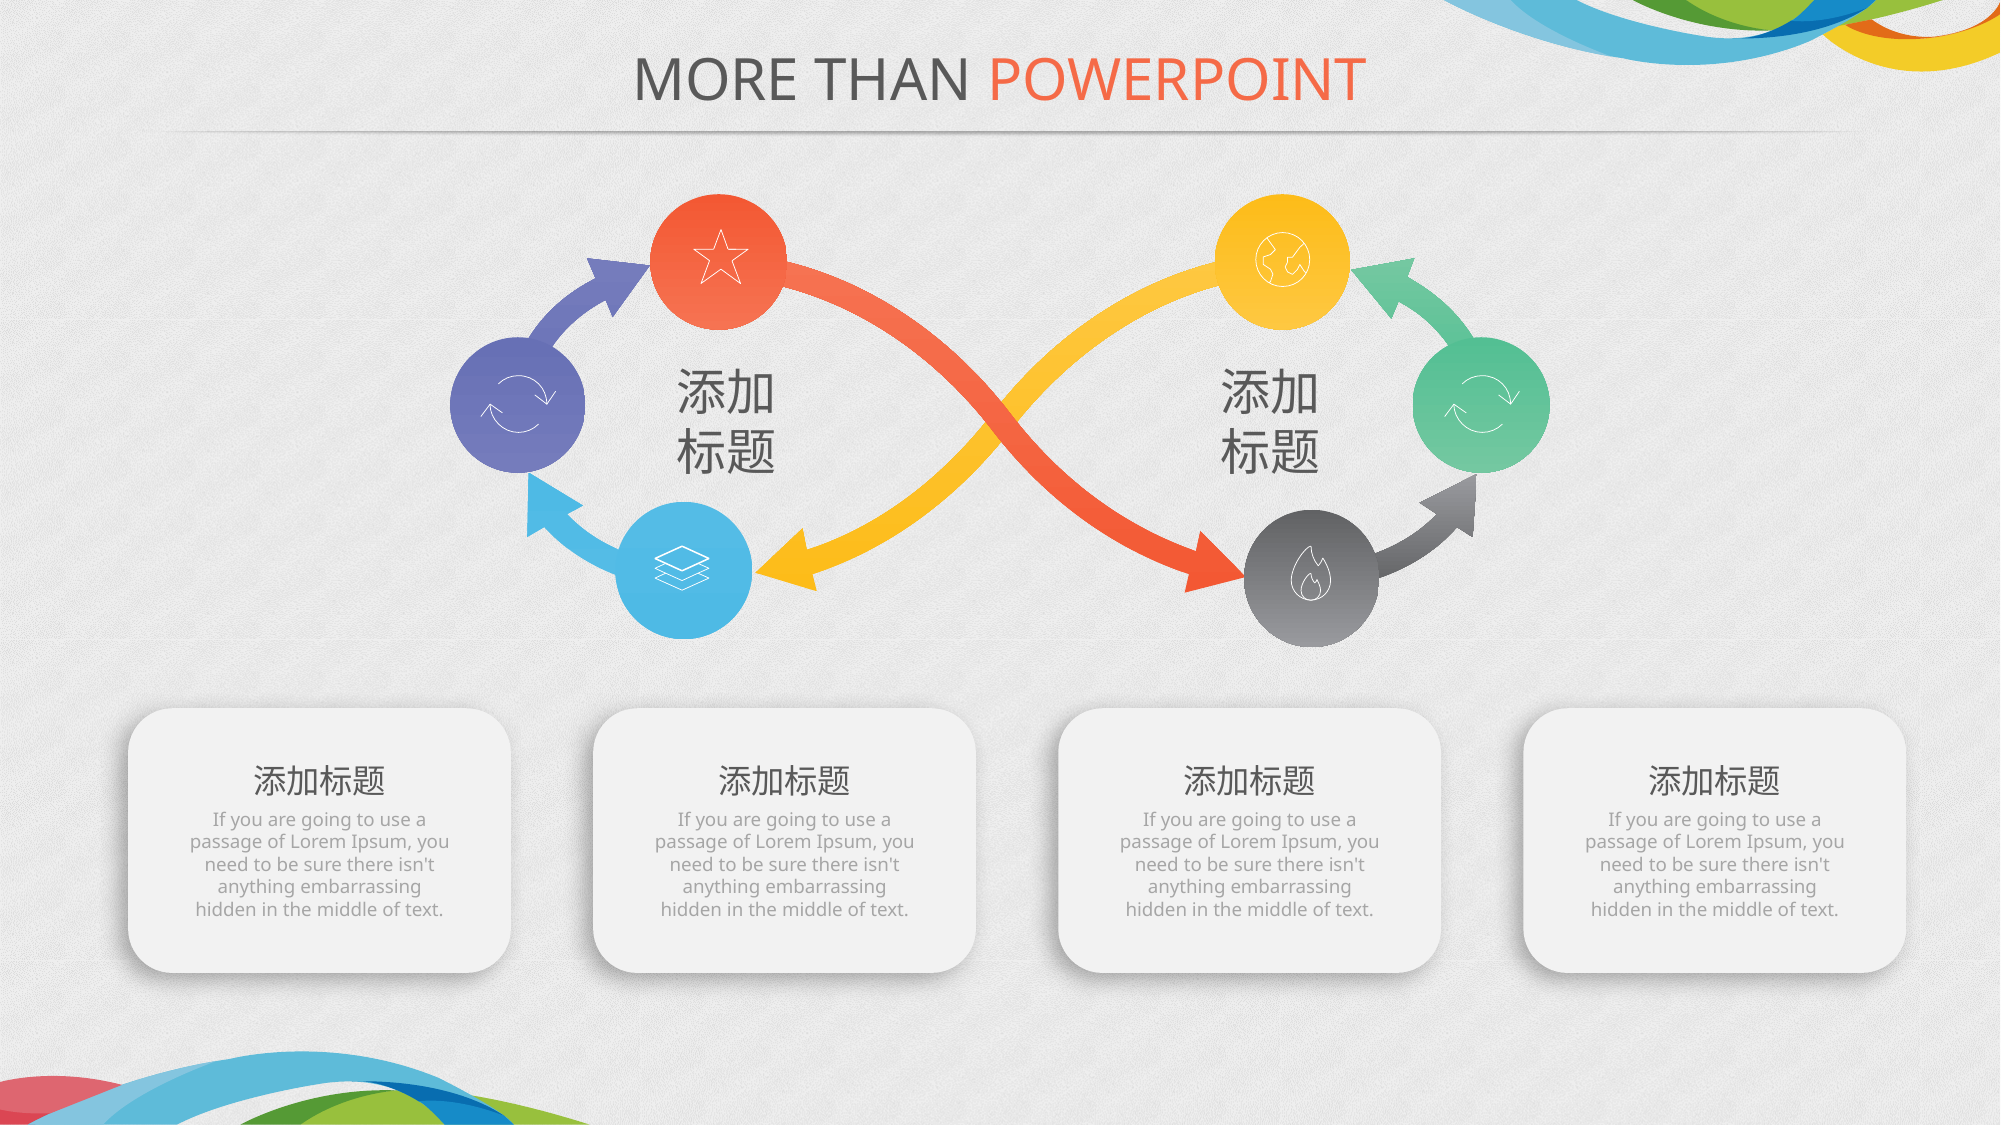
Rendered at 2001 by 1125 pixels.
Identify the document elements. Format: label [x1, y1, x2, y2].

text_box [128, 708, 511, 973]
text_box [0, 0, 2000, 1125]
text_box [1523, 708, 1907, 973]
text_box [593, 708, 976, 973]
text_box [1058, 708, 1442, 973]
picture [124, 131, 1893, 139]
text_box [450, 194, 1550, 647]
